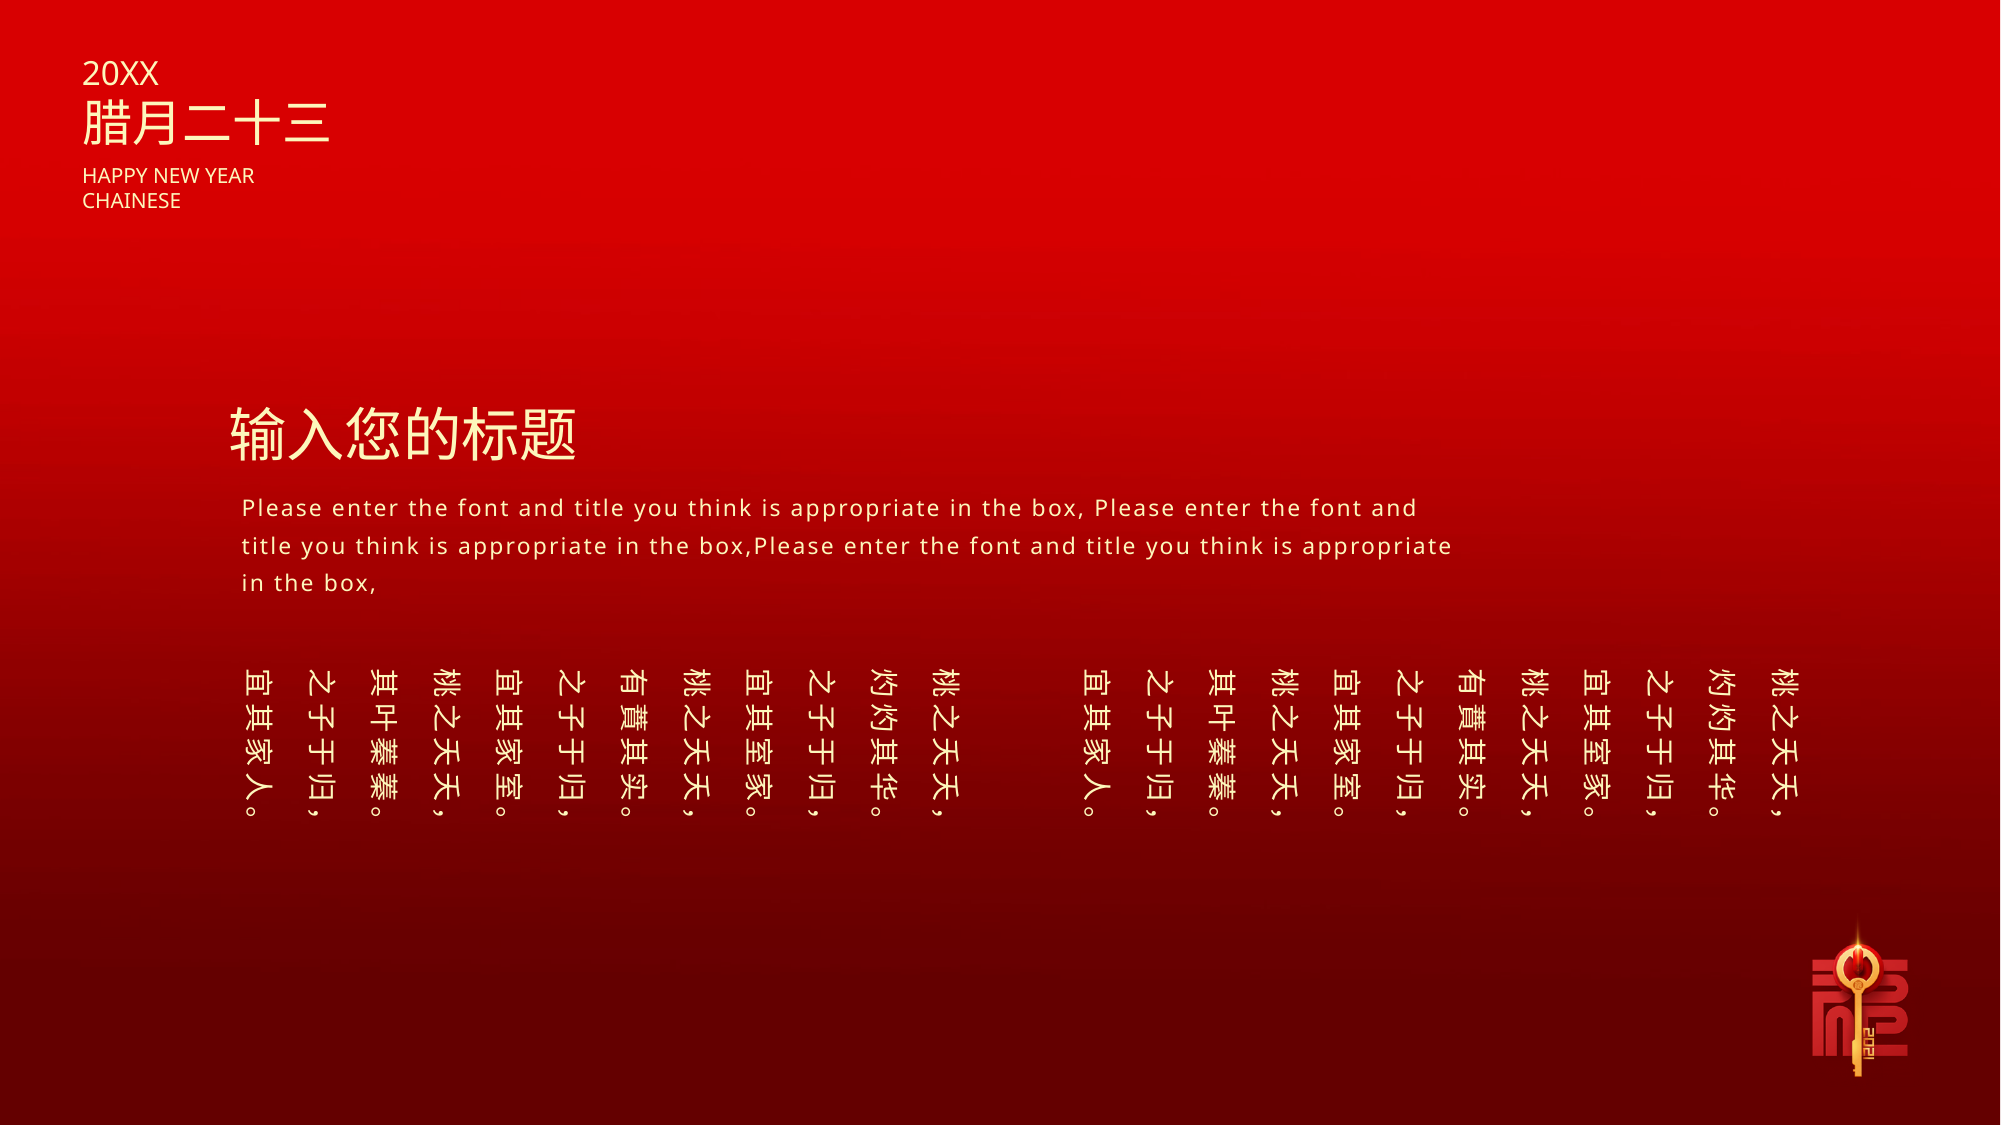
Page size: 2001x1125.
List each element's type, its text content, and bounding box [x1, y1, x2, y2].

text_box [1771, 913, 1969, 1100]
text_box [66, 44, 373, 221]
text_box 输入您的标题 [213, 390, 758, 476]
text_box 桃之夭夭，灼灼其华。之子于归，宜其室家。 桃之夭夭，有蕡其实。之子于归，宜其家室。 桃之夭夭，其叶蓁蓁。之子于归，宜其家人。 [1050, 654, 1839, 822]
text_box Please enter the font and title you think is appropriate in the box, Please enter the font and title you think is appropriate in the box,Please enter the font and title you think is appropriate in the box, [226, 476, 1485, 642]
picture [0, 0, 2001, 1125]
text_box 桃之夭夭，灼灼其华。之子于归，宜其室家。 桃之夭夭，有蕡其实。之子于归，宜其家室。 桃之夭夭，其叶蓁蓁。之子于归，宜其家人。 [212, 654, 1000, 822]
